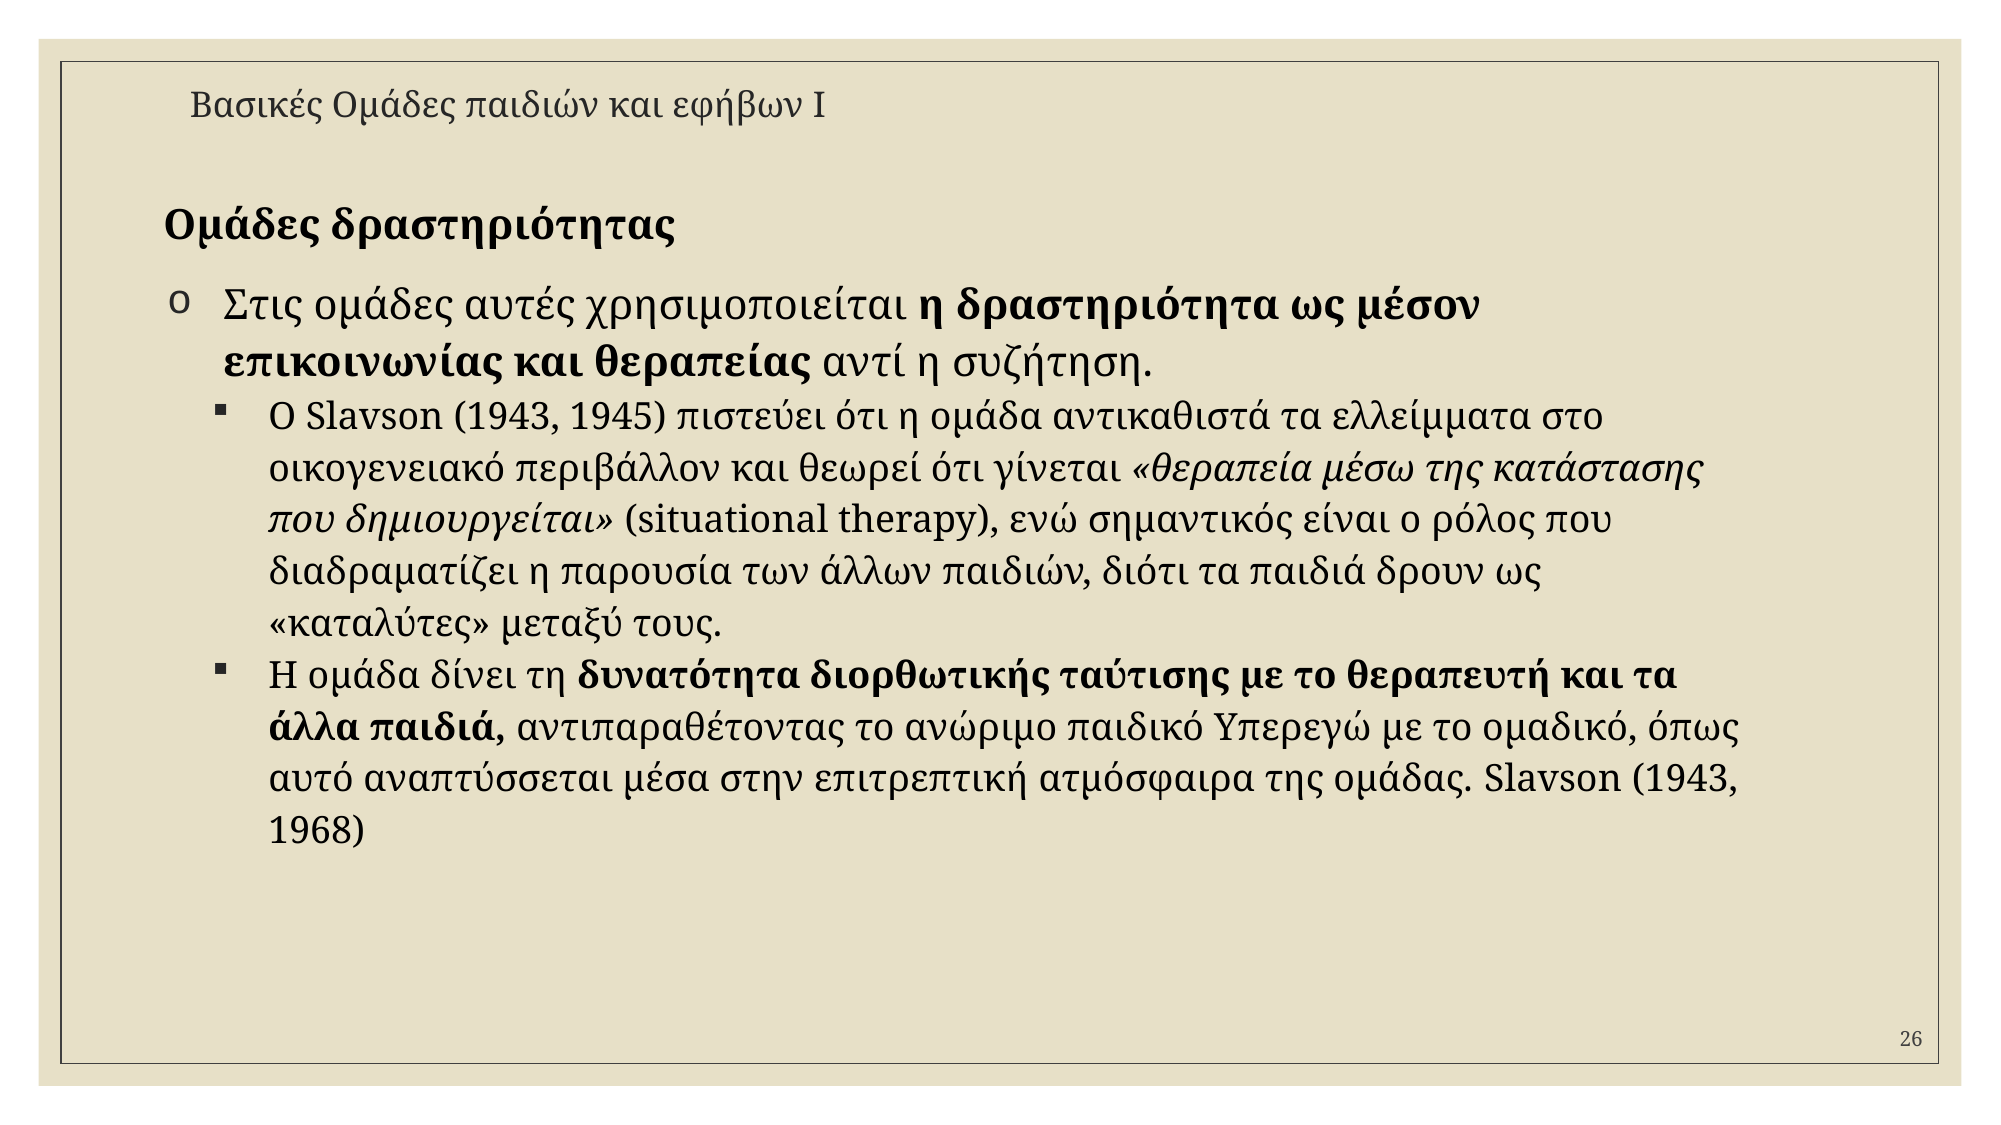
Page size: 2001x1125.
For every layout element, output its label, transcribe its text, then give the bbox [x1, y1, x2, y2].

title Βασικές Ομάδες παιδιών και εφήβων Ι [174, 78, 1825, 133]
slide_number 26 [1697, 1019, 1938, 1062]
list Ομάδες δραστηριότητας Στις ομάδες αυτές χρησιμοποιείται η δραστηριότητα ως μέσον επικοινωνίας και θεραπείας αντί η συζήτηση. Ο Slavson (1943, 1945) πιστεύει ότι η ομάδα αντικαθιστά τα ελλείμματα στο οικογενειακό περιβάλλον και θεωρεί ότι γίνεται «θεραπεία μέσω της κατάστασης που δημιουργείται» (situational therapy), ενώ σημαντικός είναι ο ρόλος που διαδραματίζει η παρουσία των άλλων παιδιών, διότι τα παιδιά δρουν ως «καταλύτες» μεταξύ τους. Η ομάδα δίνει τη δυνατότητα διορθωτικής ταύτισης με το θεραπευτή και τα άλλα παιδιά, αντιπαραθέτοντας το ανώριμο παιδικό Υπερεγώ με το ομαδικό, όπως αυτό αναπτύσσεται μέσα στην επιτρεπτική ατμόσφαιρα της ομάδας. Slavson (1943, 1968) [137, 172, 1788, 1047]
